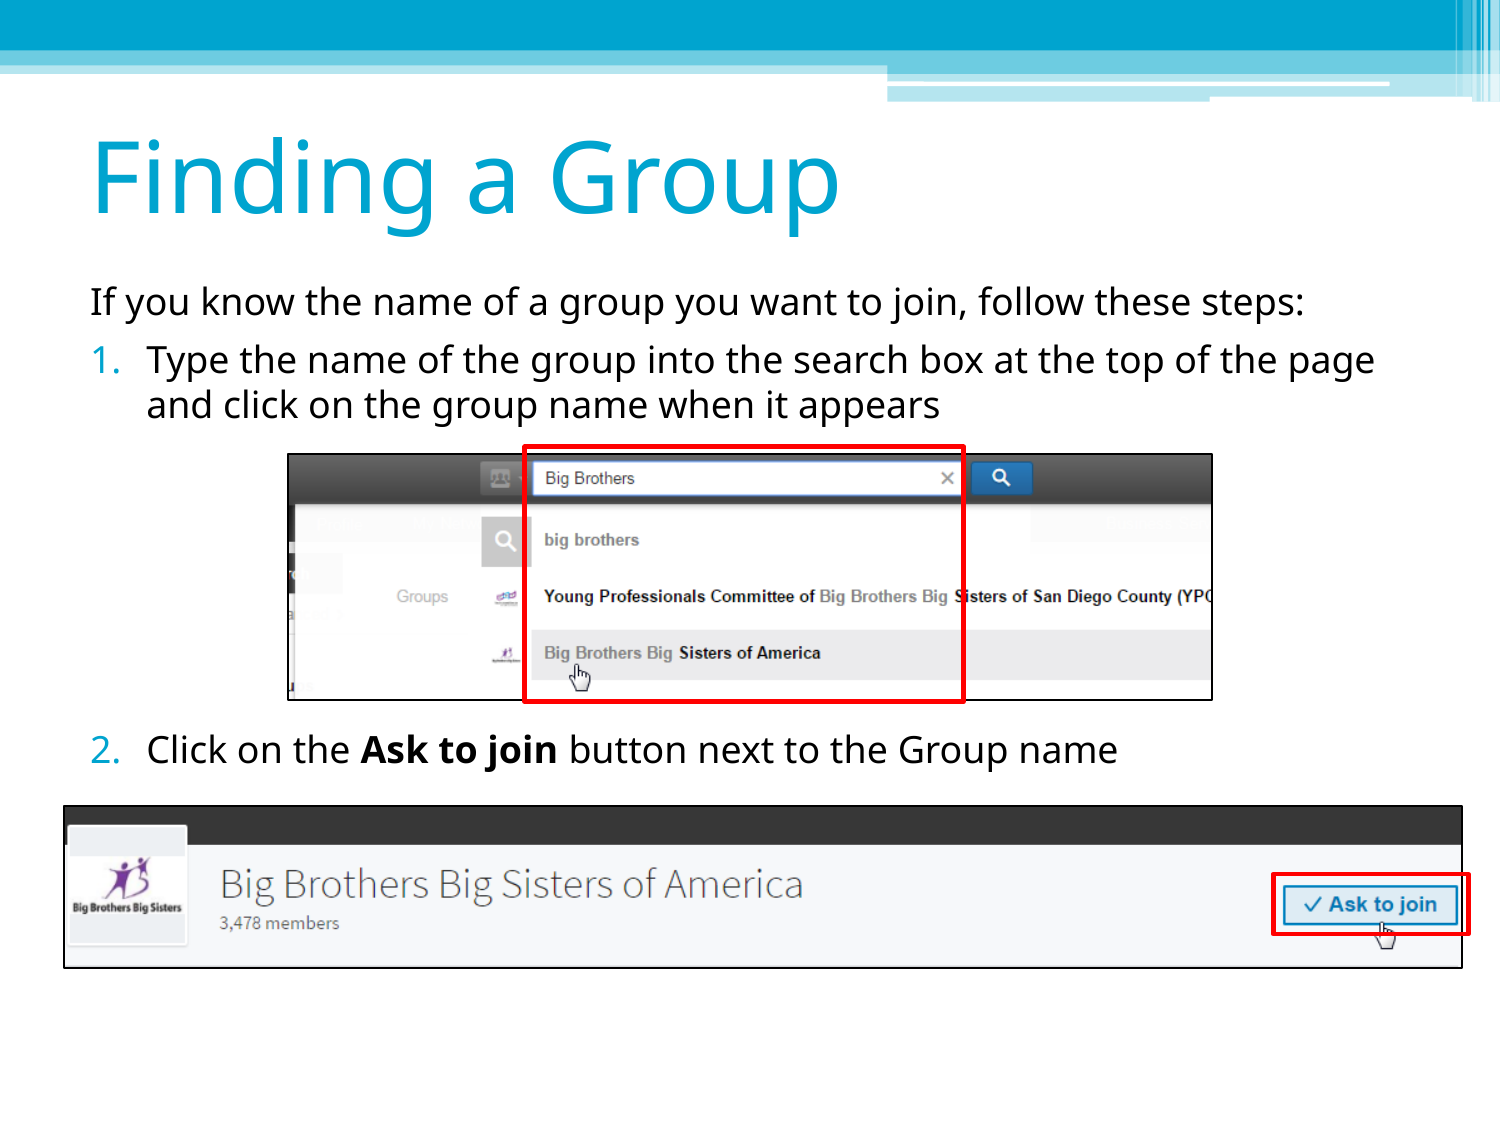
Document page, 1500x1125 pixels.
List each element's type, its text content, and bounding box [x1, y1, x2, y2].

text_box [64, 446, 1469, 967]
title Finding a Group [75, 85, 1425, 261]
text_box If you know the name of a group you want to join, follow these steps: Type the name of the group into the search box at the top of the page and click on the group name when it appears Click on the Ask to join button next to the Group name [65, 270, 1440, 446]
